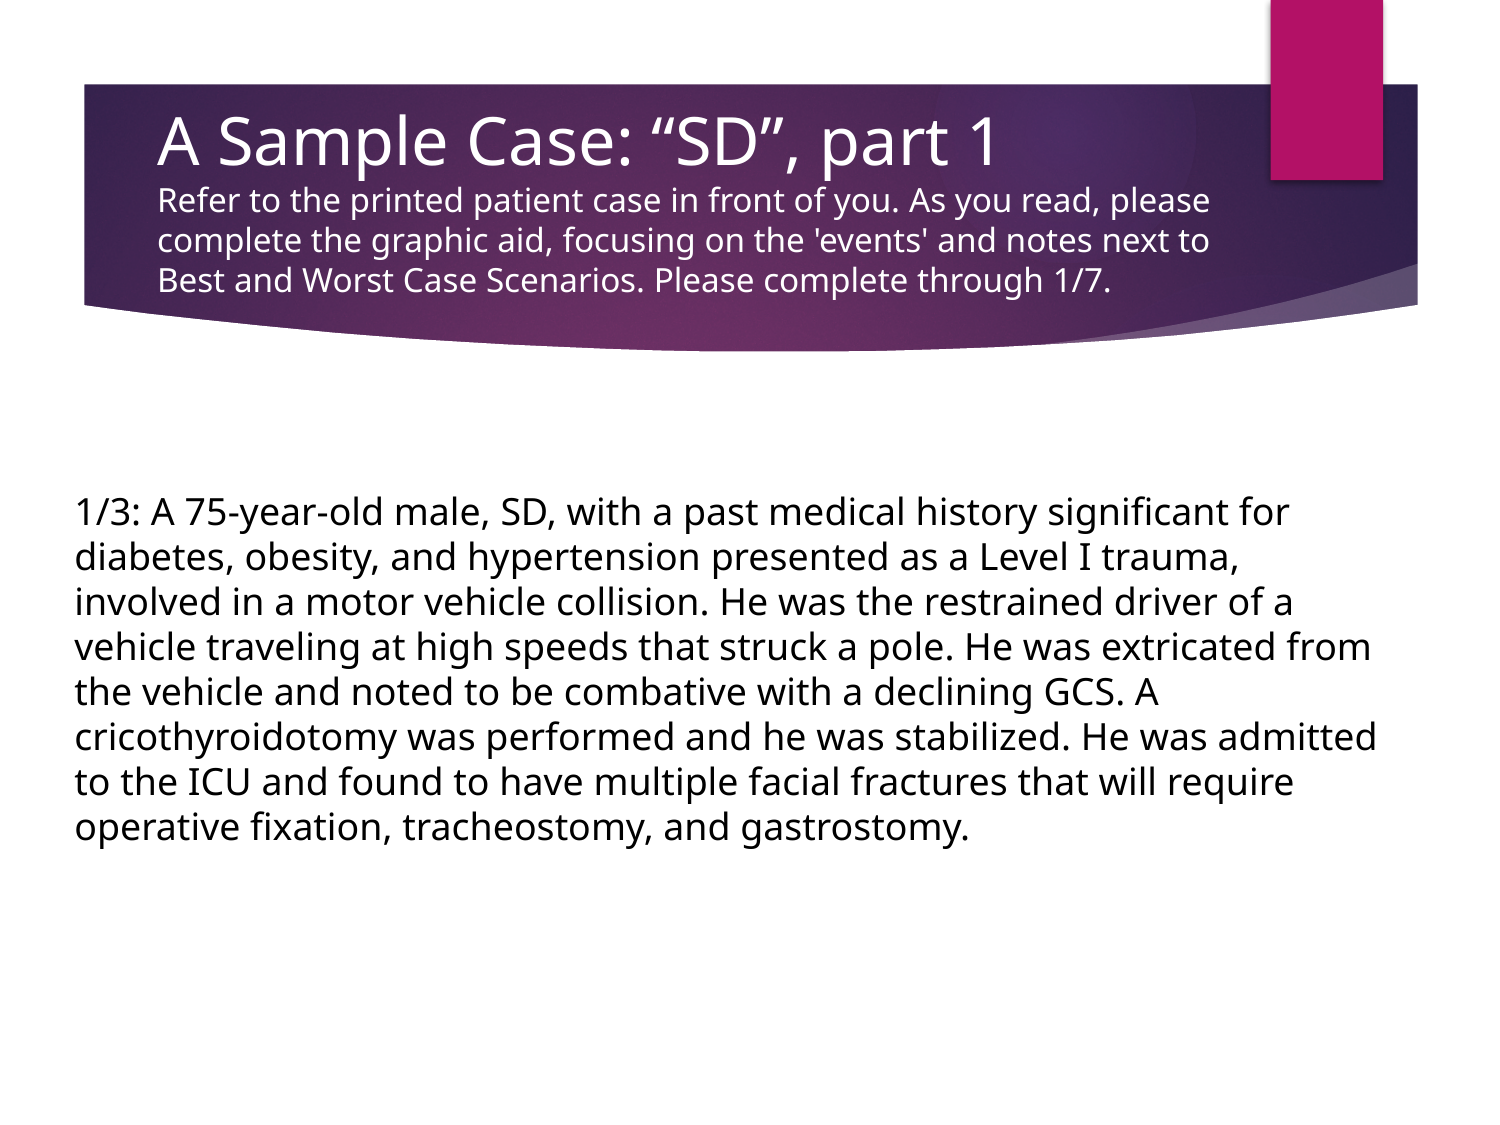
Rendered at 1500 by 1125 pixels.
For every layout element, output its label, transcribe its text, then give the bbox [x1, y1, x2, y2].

title A Sample Case: “SD”, part 1 Refer to the printed patient case in front of you. As you read, please complete the graphic aid, focusing on the 'events' and notes next to Best and Worst Case Scenarios. Please complete through 1/7. [142, 91, 1257, 307]
text_box 1/3: A 75-year-old male, SD, with a past medical history significant for diabetes, obesity, and hypertension presented as a Level I trauma, involved in a motor vehicle collision. He was the restrained driver of a vehicle traveling at high speeds that struck a pole. He was extricated from the vehicle and noted to be combative with a declining GCS. A cricothyroidotomy was performed and he was stabilized. He was admitted to the ICU and found to have multiple facial fractures that will require operative fixation, tracheostomy, and gastrostomy. [59, 480, 1410, 856]
